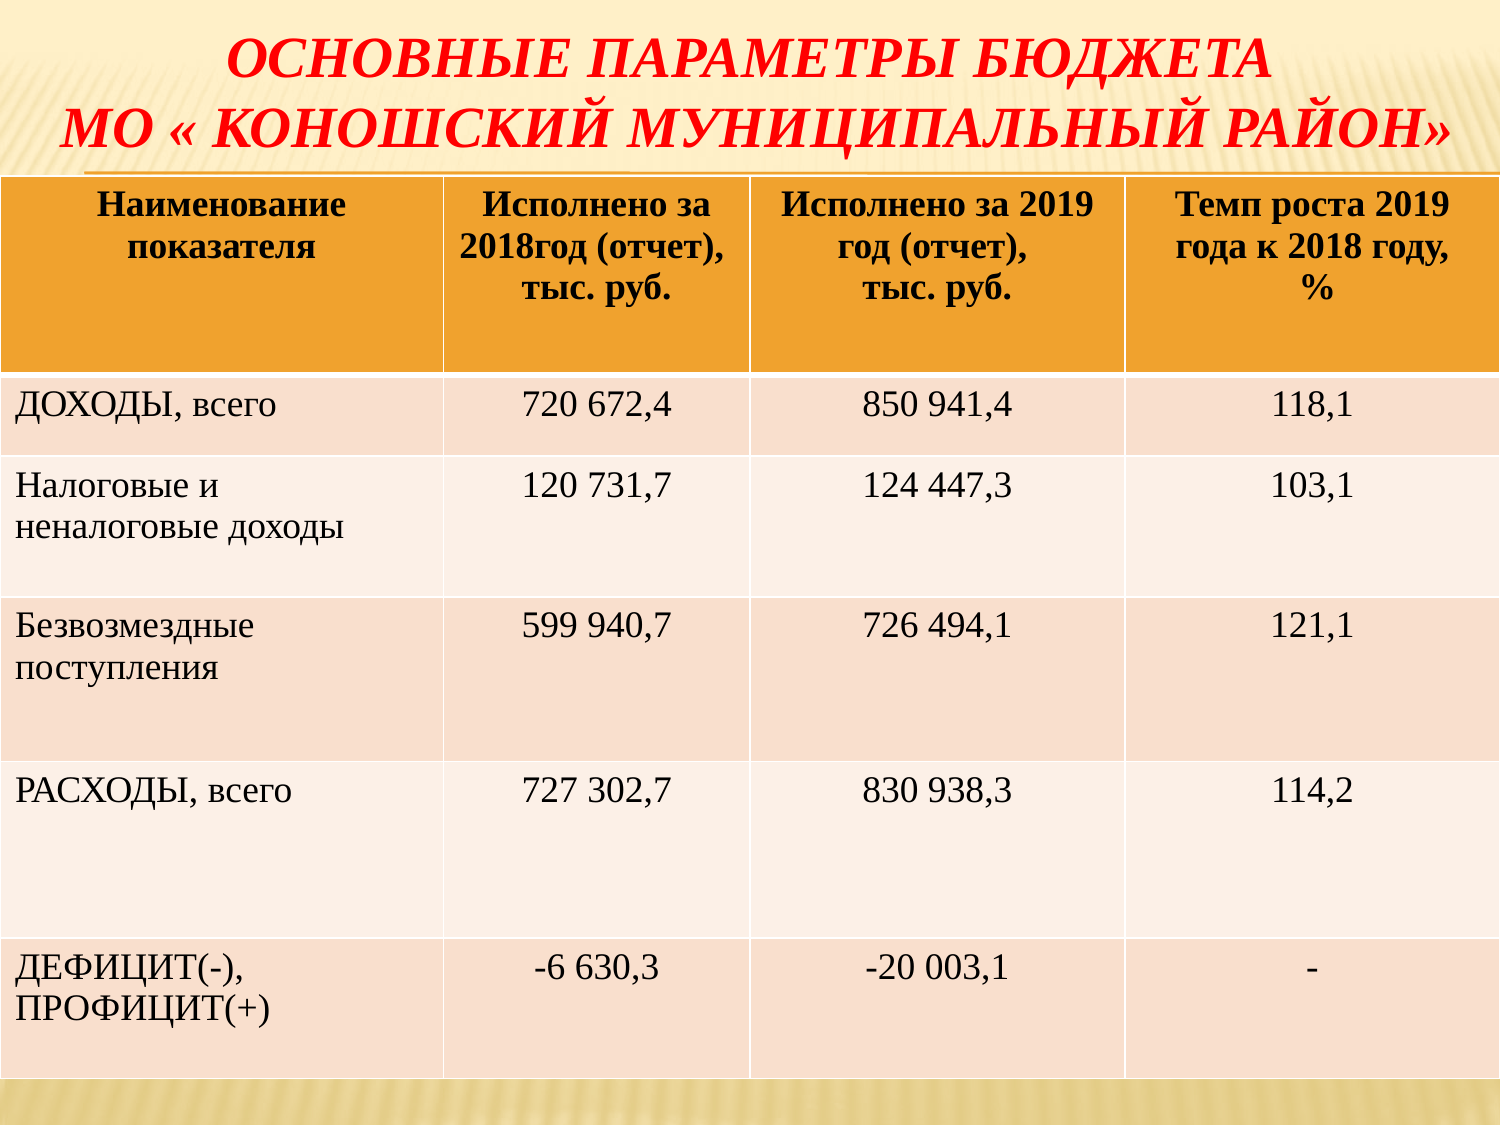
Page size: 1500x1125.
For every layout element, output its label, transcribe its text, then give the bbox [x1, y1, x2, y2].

table_cell 124 447,3 [751, 457, 1124, 596]
table_cell - [1126, 939, 1499, 1078]
table_cell 118,1 [1126, 378, 1499, 455]
table_cell 727 302,7 [444, 762, 749, 937]
table_header Наименование показателя [1, 177, 443, 372]
table_cell 114,2 [1126, 762, 1499, 937]
table_cell -6 630,3 [444, 939, 749, 1078]
table_cell 103,1 [1126, 457, 1499, 596]
table_cell ДОХОДЫ, всего [1, 378, 443, 455]
table_cell 720 672,4 [444, 378, 749, 455]
table_header Исполнено за 2018год (отчет), тыс. руб. [444, 177, 749, 372]
table_cell 599 940,7 [444, 598, 749, 761]
table_cell 726 494,1 [751, 598, 1124, 761]
table_cell -20 003,1 [751, 939, 1124, 1078]
table_cell 850 941,4 [751, 378, 1124, 455]
table_cell 121,1 [1126, 598, 1499, 761]
table_header Исполнено за 2019 год (отчет), тыс. руб. [751, 177, 1124, 372]
table_cell РАСХОДЫ, всего [1, 762, 443, 937]
table_cell 120 731,7 [444, 457, 749, 596]
table_header Темп роста 2019 года к 2018 году, % [1126, 177, 1499, 372]
table_cell Безвозмездные поступления [1, 598, 443, 761]
table_cell Налоговые и неналоговые доходы [1, 457, 443, 596]
table_cell 830 938,3 [751, 762, 1124, 937]
table_cell ДЕФИЦИТ(-), ПРОФИЦИТ(+) [1, 939, 443, 1078]
title ОСНОВНЫЕ ПАРАМЕТРЫ БЮДЖЕТА МО « КОНОШСКИЙ МУНИЦИПАЛЬНЫЙ РАЙОН» [0, 24, 1500, 153]
